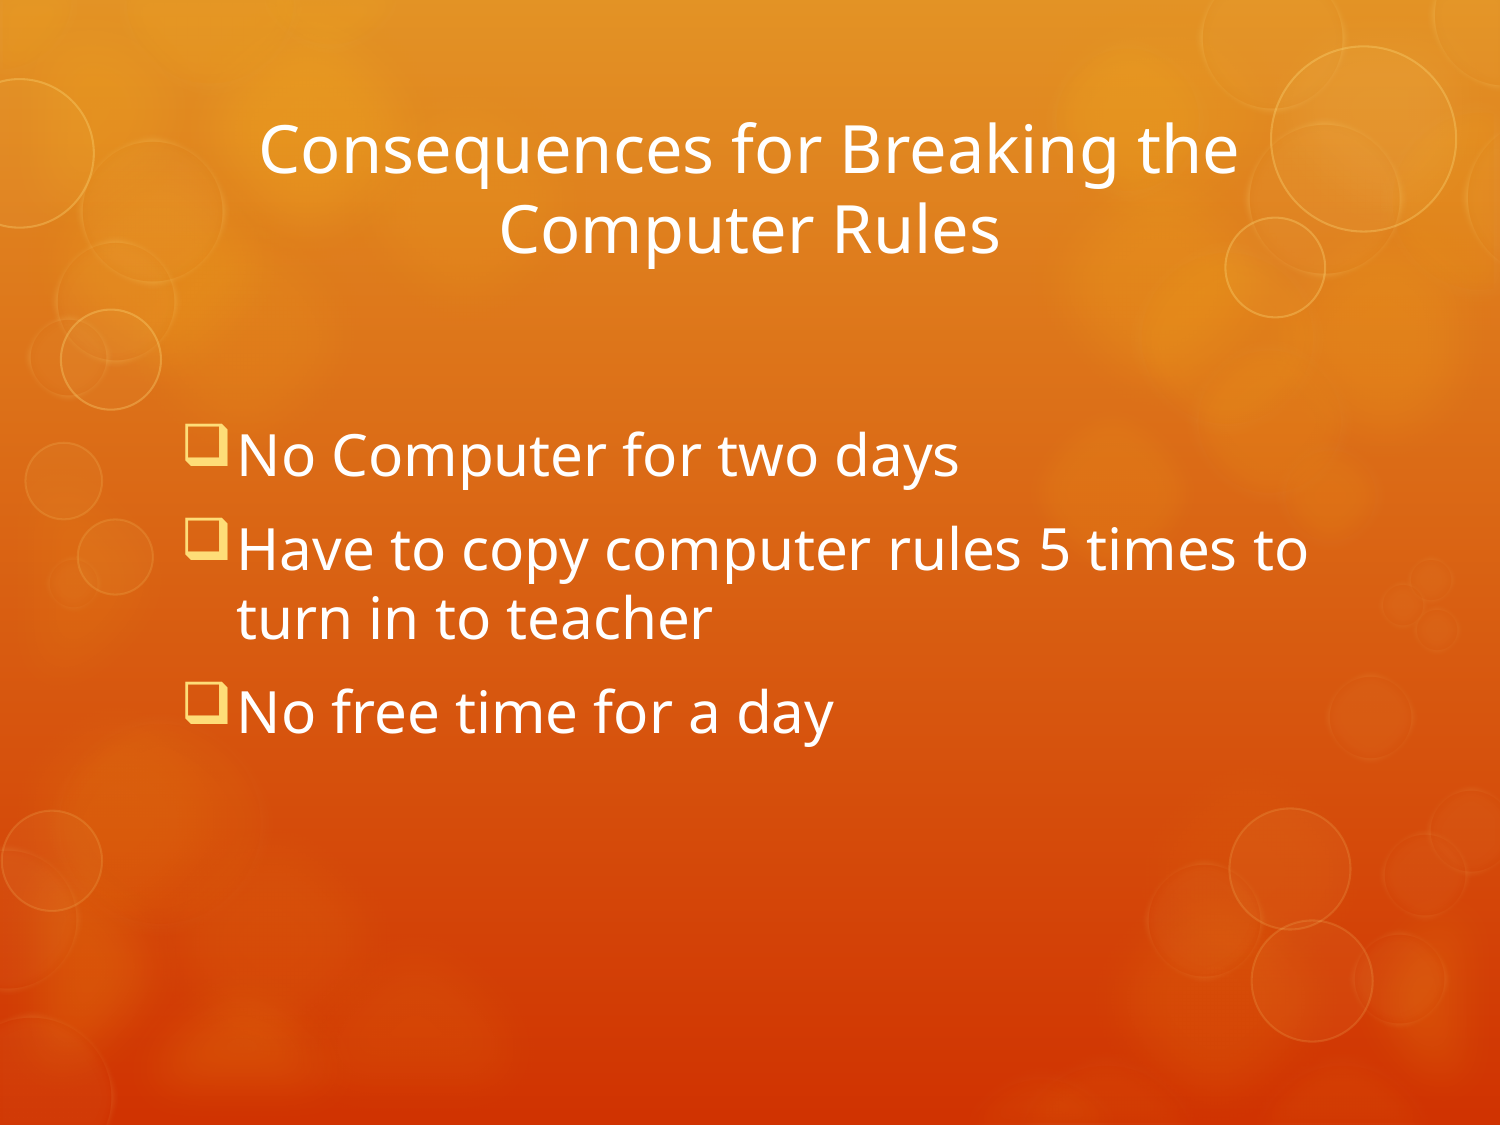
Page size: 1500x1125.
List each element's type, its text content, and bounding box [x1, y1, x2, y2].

list No Computer for two days Have to copy computer rules 5 times to turn in to teacher No free time for a day [165, 296, 1335, 962]
title Consequences for Breaking the Computer Rules [165, 110, 1335, 263]
